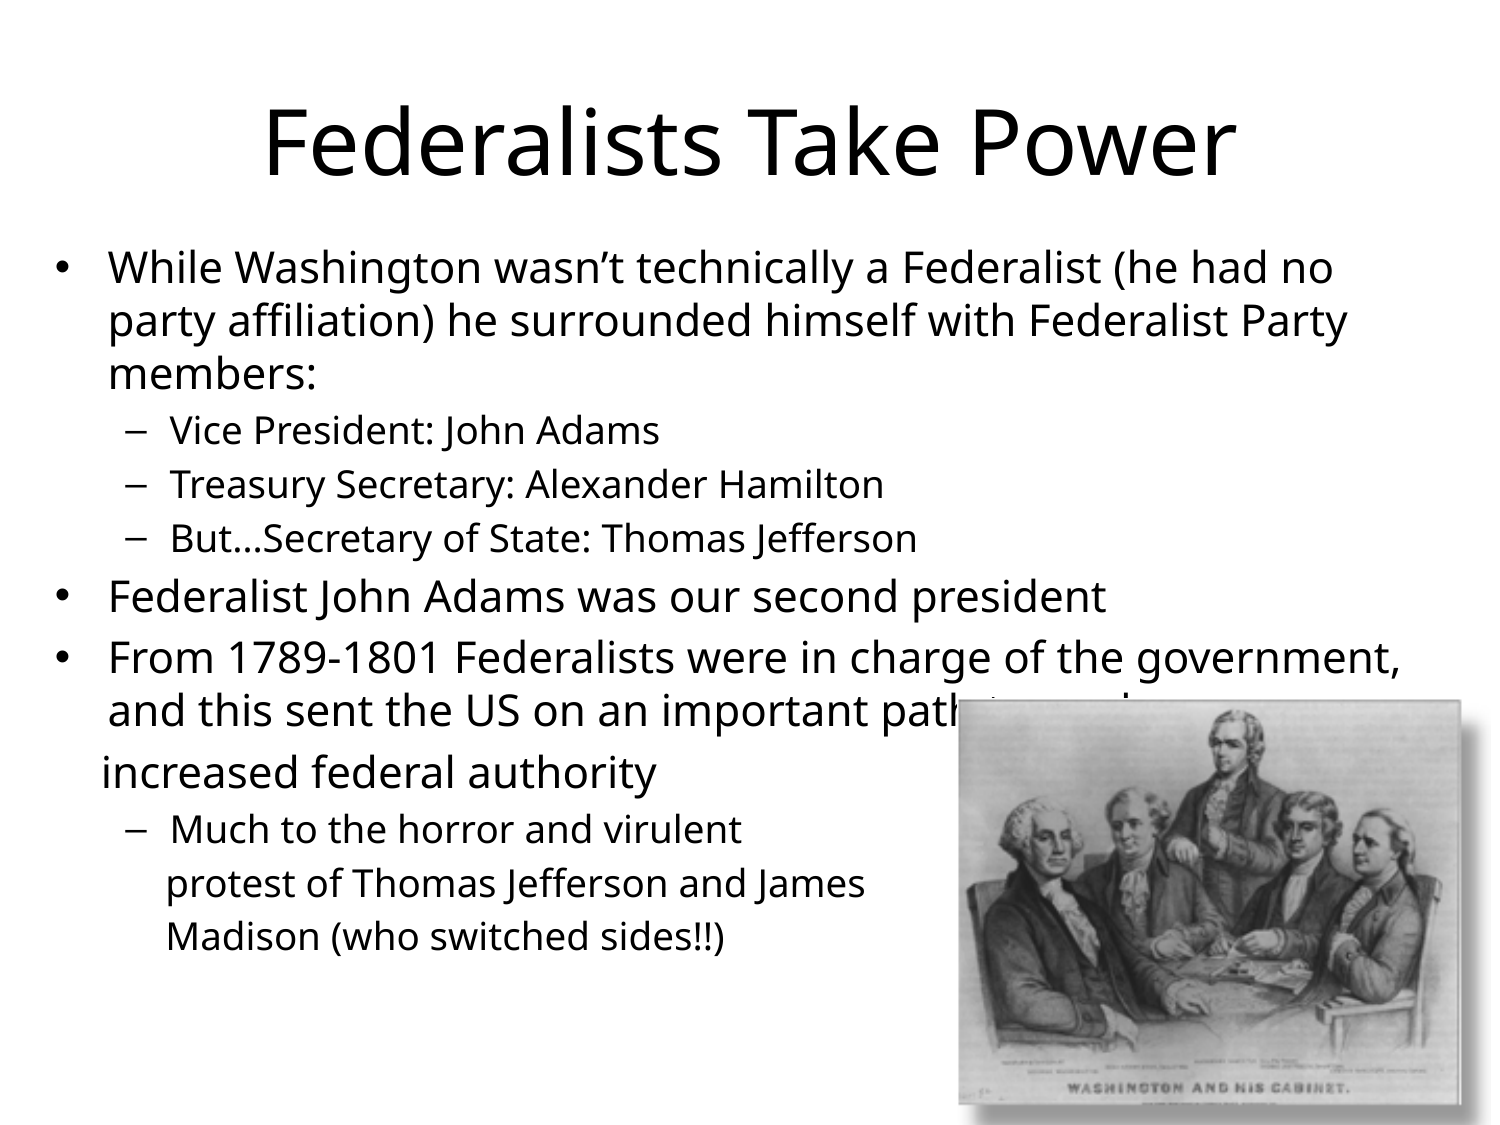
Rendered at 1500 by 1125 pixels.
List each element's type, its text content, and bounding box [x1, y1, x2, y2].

picture [957, 698, 1492, 1125]
title Federalists Take Power [75, 45, 1425, 232]
list While Washington wasn’t technically a Federalist (he had no party affiliation) he surrounded himself with Federalist Party members: Vice President: John Adams Treasury Secretary: Alexander Hamilton But…Secretary of State: Thomas Jefferson Federalist John Adams was our second president From 1789-1801 Federalists were in charge of the government, and this sent the US on an important path towards increased federal authority Much to the horror and virulent protest of Thomas Jefferson and James Madison (who switched sides!!) [39, 232, 1459, 975]
